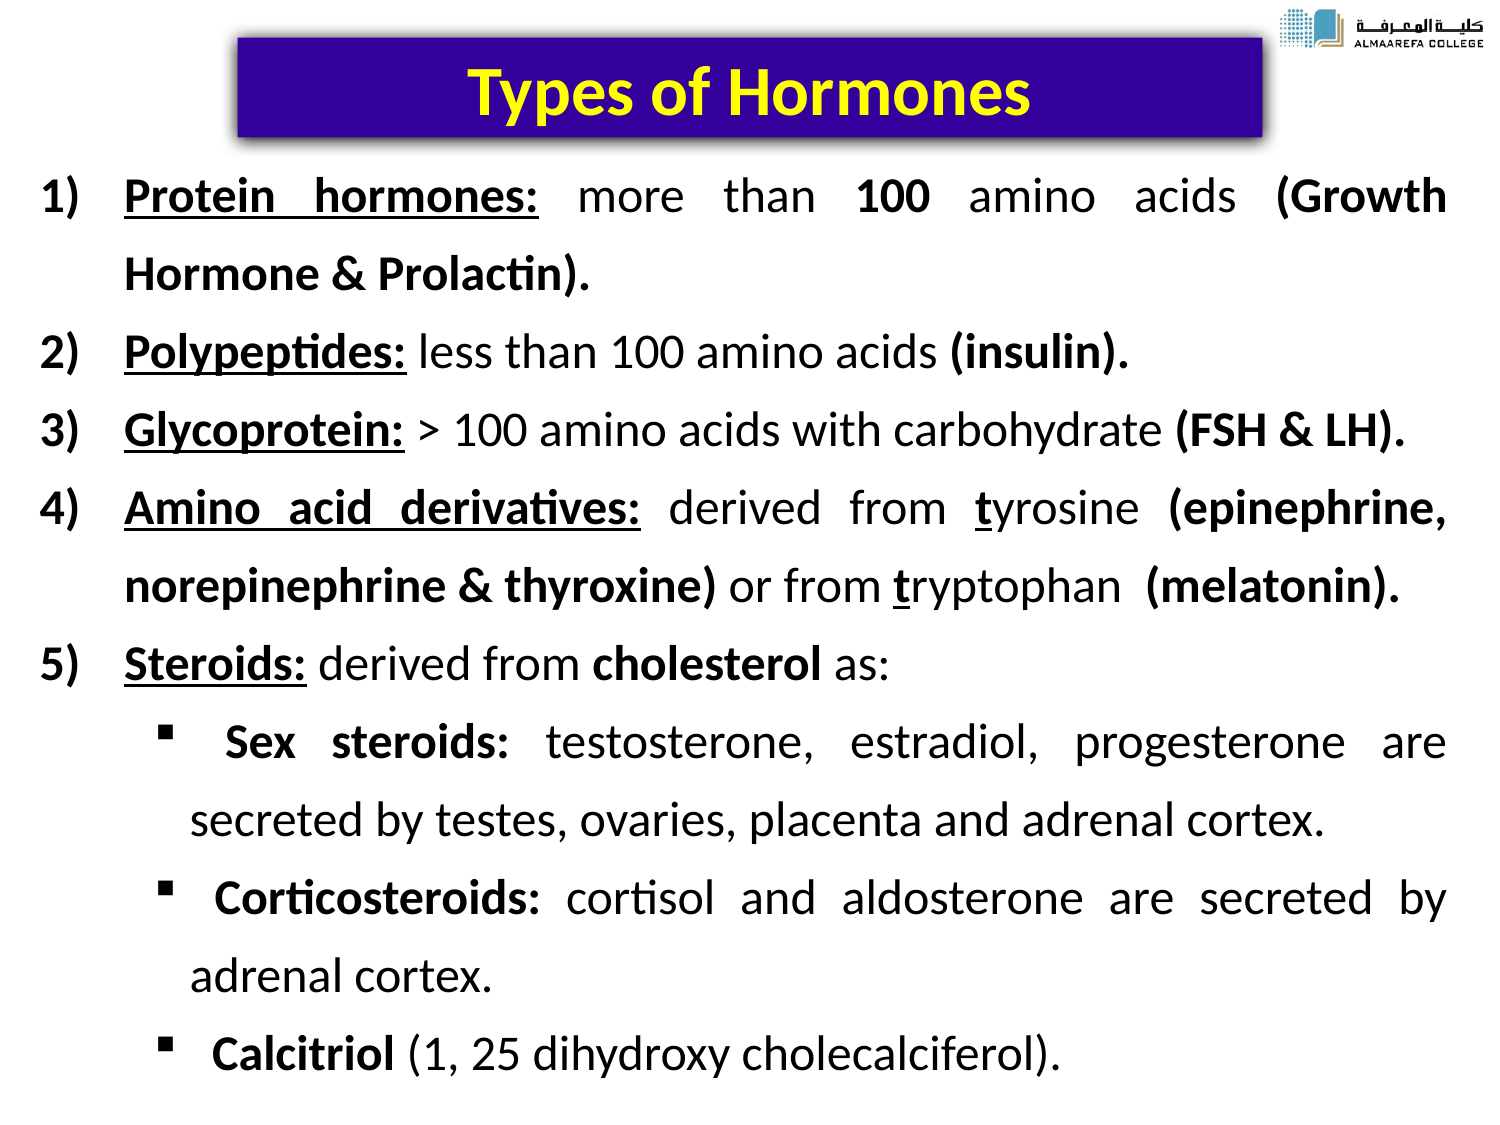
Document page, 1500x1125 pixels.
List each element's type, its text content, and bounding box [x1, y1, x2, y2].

text_box Protein hormones: more than 100 amino acids (Growth Hormone & Prolactin). Polypeptides: less than 100 amino acids (insulin). Glycoprotein: > 100 amino acids with carbohydrate (FSH & LH). Amino acid derivatives: derived from tyrosine (epinephrine, norepinephrine & thyroxine) or from tryptophan (melatonin). Steroids: derived from cholesterol as: Sex steroids: testosterone, estradiol, progesterone are secreted by testes, ovaries, placenta and adrenal cortex. Corticosteroids: cortisol and aldosterone are secreted by adrenal cortex. Calcitriol (1, 25 dihydroxy cholecalciferol). [24, 137, 1463, 1088]
picture [1275, 0, 1488, 65]
title Types of Hormones [237, 37, 1263, 138]
